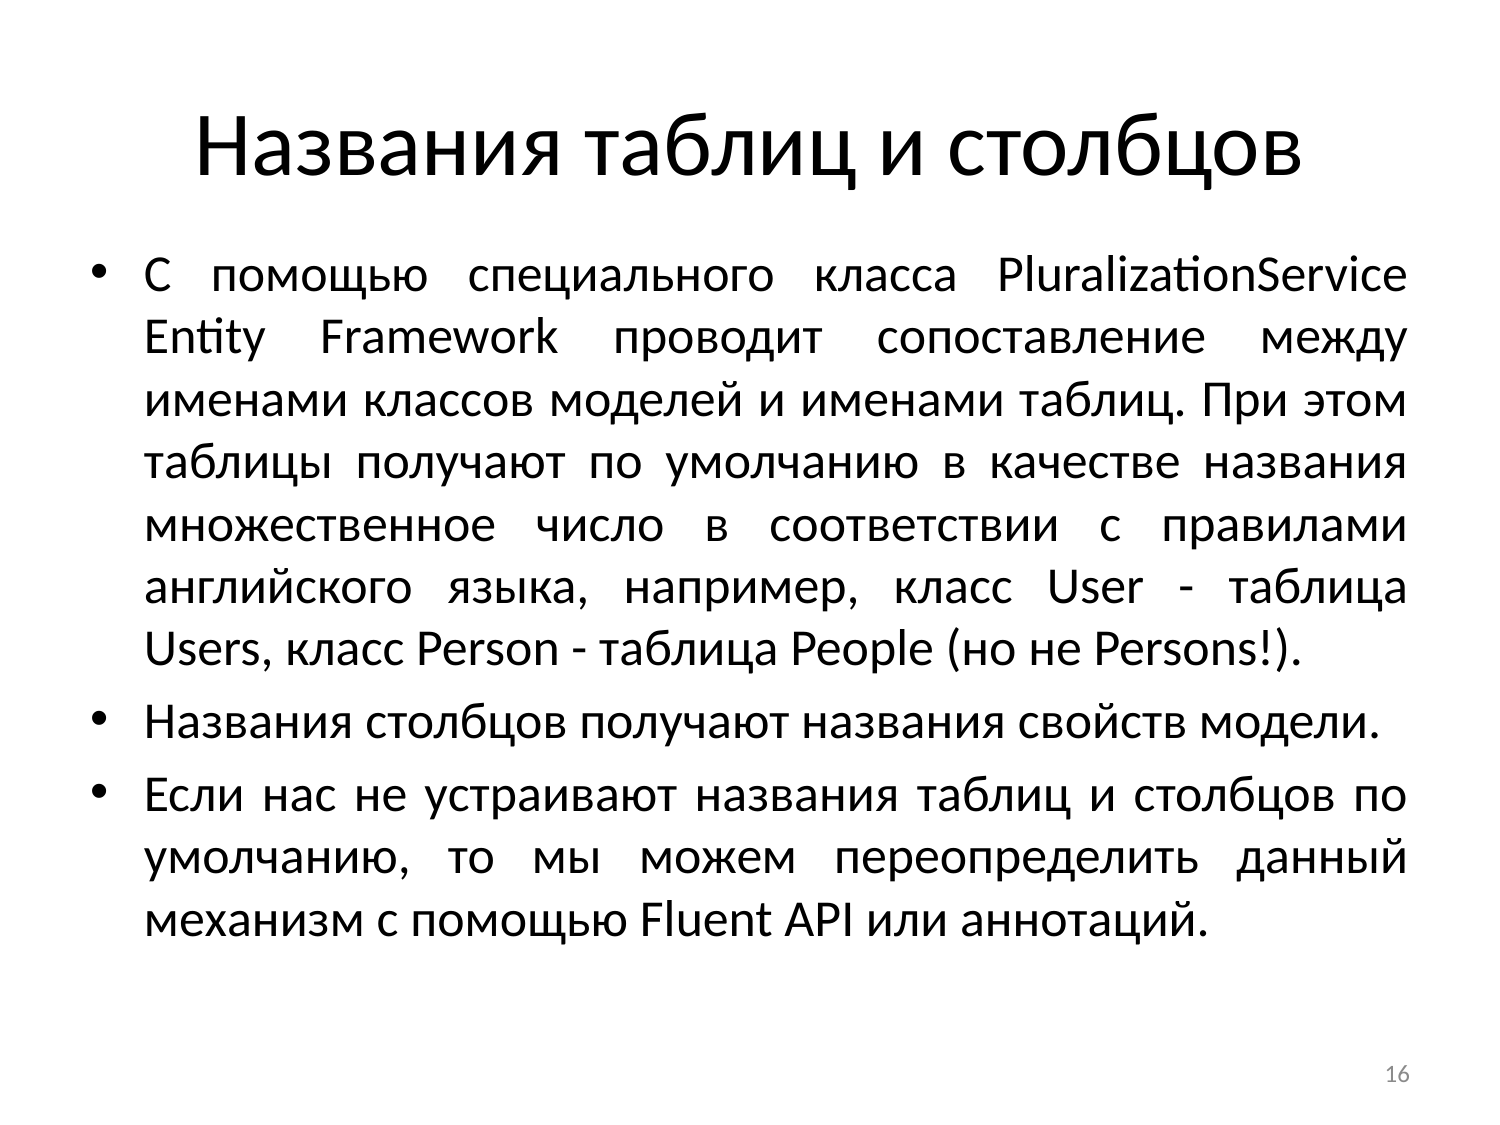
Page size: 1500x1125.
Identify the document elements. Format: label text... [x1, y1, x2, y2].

list С помощью специального класса PluralizationService Entity Framework проводит сопоставление между именами классов моделей и именами таблиц. При этом таблицы получают по умолчанию в качестве названия множественное число в соответствии с правилами английского языка, например, класс User - таблица Users, класс Person - таблица People (но не Persons!). Названия столбцов получают названия свойств модели. Если нас не устраивают названия таблиц и столбцов по умолчанию, то мы можем переопределить данный механизм с помощью Fluent API или аннотаций. [75, 231, 1425, 1059]
slide_number 16 [1074, 1042, 1425, 1103]
title Названия таблиц и столбцов [75, 45, 1425, 231]
